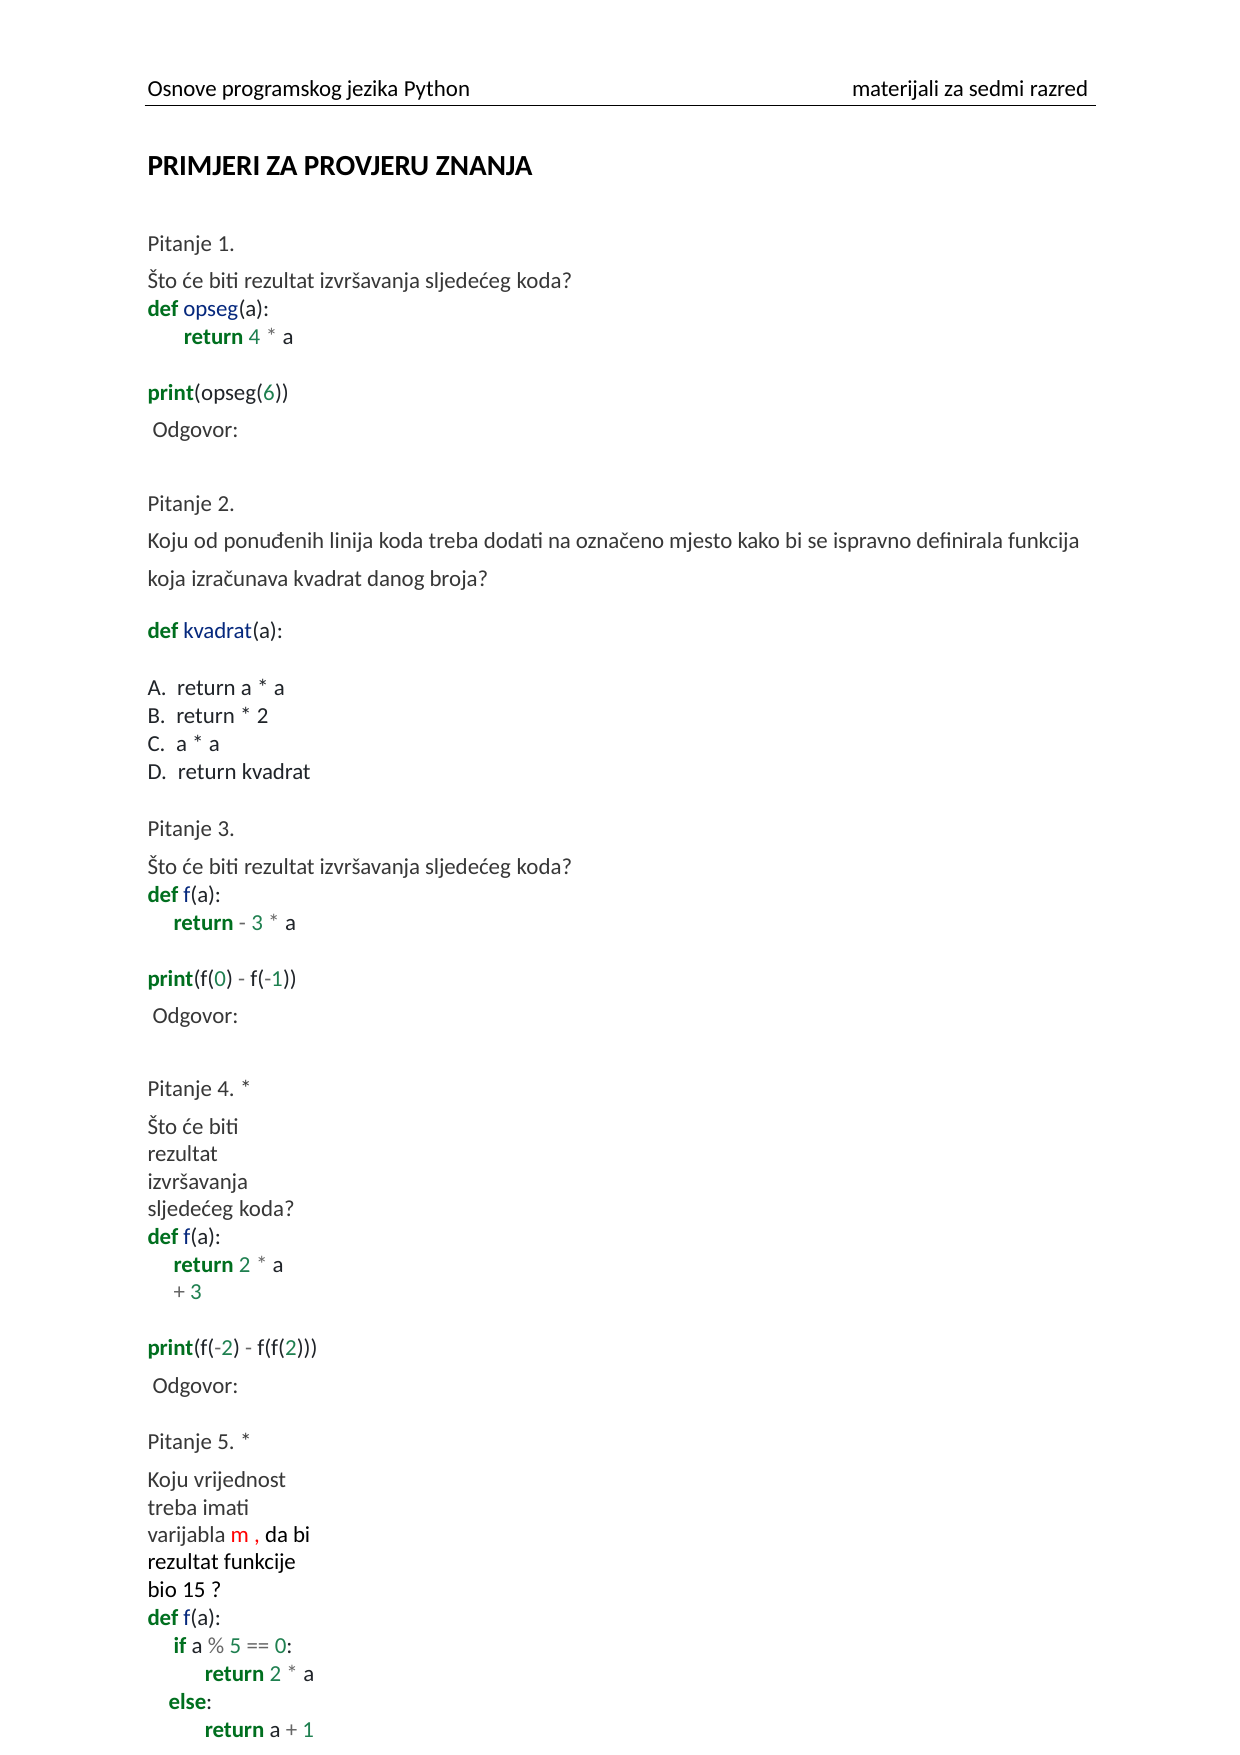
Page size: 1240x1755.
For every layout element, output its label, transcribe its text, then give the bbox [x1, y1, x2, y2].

text_box PRIMJERI ZA PROVJERU ZNANJA Pitanje 1. Što će biti rezultat izvršavanja sljedećeg koda? def opseg(a): return 4 * a print(opseg(6)) Odgovor: Pitanje 2. Koju od ponuđenih linija koda treba dodati na označeno mjesto kako bi se ispravno definirala funkcija koja izračunava kvadrat danog broja? def kvadrat(a): return a * a return * 2 a * a return kvadrat Pitanje 3. Što će biti rezultat izvršavanja sljedećeg koda? def f(a): return - 3 * a print(f(0) - f(-1)) Odgovor: Pitanje 4. * Što će biti rezultat izvršavanja sljedećeg koda? def f(a): return 2 * a + 3 print(f(-2) - f(f(2))) Odgovor: Pitanje 5. * Koju vrijednost treba imati varijabla m , da bi rezultat funkcije bio 15 ? def f(a): if a % 5 == 0: return 2 * a else: return a + 1 m = int(input("unesi cijeli broj")) print(f(m)) [145, 143, 1094, 1755]
text_box Osnove programskog jezika Python [145, 71, 477, 102]
text_box materijali za sedmi razred [850, 71, 1095, 102]
